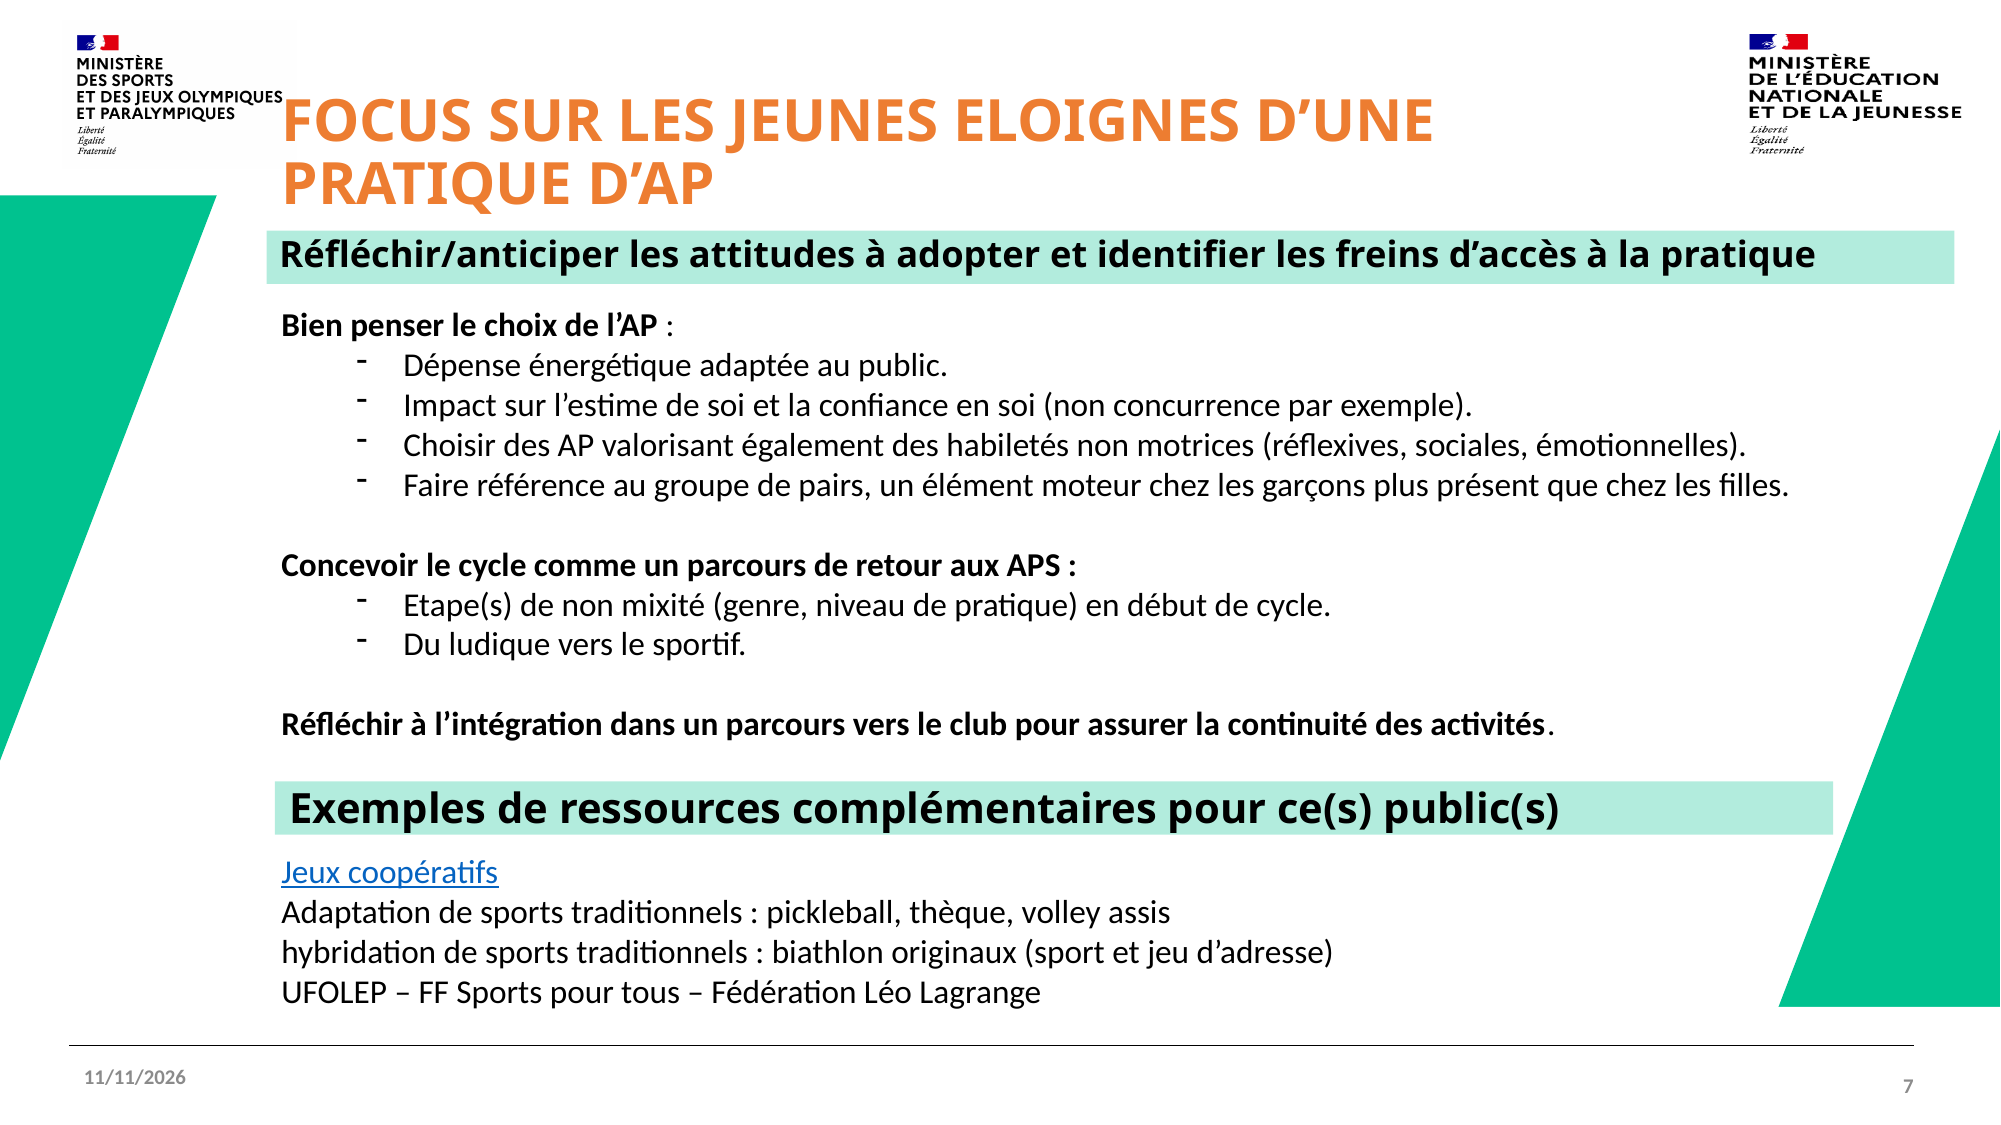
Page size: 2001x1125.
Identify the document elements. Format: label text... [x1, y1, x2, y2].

text_box Jeux coopératifs Adaptation de sports traditionnels : pickleball, thèque, volley assis hybridation de sports traditionnels : biathlon originaux (sport et jeu d’adresse) UFOLEP – FF Sports pour tous – Fédération Léo Lagrange [266, 843, 1783, 1018]
text_box Exemples de ressources complémentaires pour ce(s) public(s) [274, 781, 1834, 835]
picture [1749, 34, 1963, 155]
slide_number 7 [1618, 1046, 1914, 1125]
title FOCUS sur les JEUNES ELOIGNES d’une pratique d’AP [266, 80, 1679, 229]
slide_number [69, 1046, 519, 1107]
text_box Réfléchir/anticiper les attitudes à adopter et identifier les freins d’accès à la pratique [266, 230, 1955, 284]
picture [62, 20, 297, 169]
text_box Bien penser le choix de l’AP : Dépense énergétique adaptée au public. Impact sur l’estime de soi et la confiance en soi (non concurrence par exemple). Choisir des AP valorisant également des habiletés non motrices (réflexives, sociales, émotionnelles). Faire référence au groupe de pairs, un élément moteur chez les garçons plus présent que chez les filles. Concevoir le cycle comme un parcours de retour aux APS : Etape(s) de non mixité (genre, niveau de pratique) en début de cycle. Du ludique vers le sportif. Réfléchir à l’intégration dans un parcours vers le club pour assurer la continuité des activités. [266, 295, 2000, 750]
